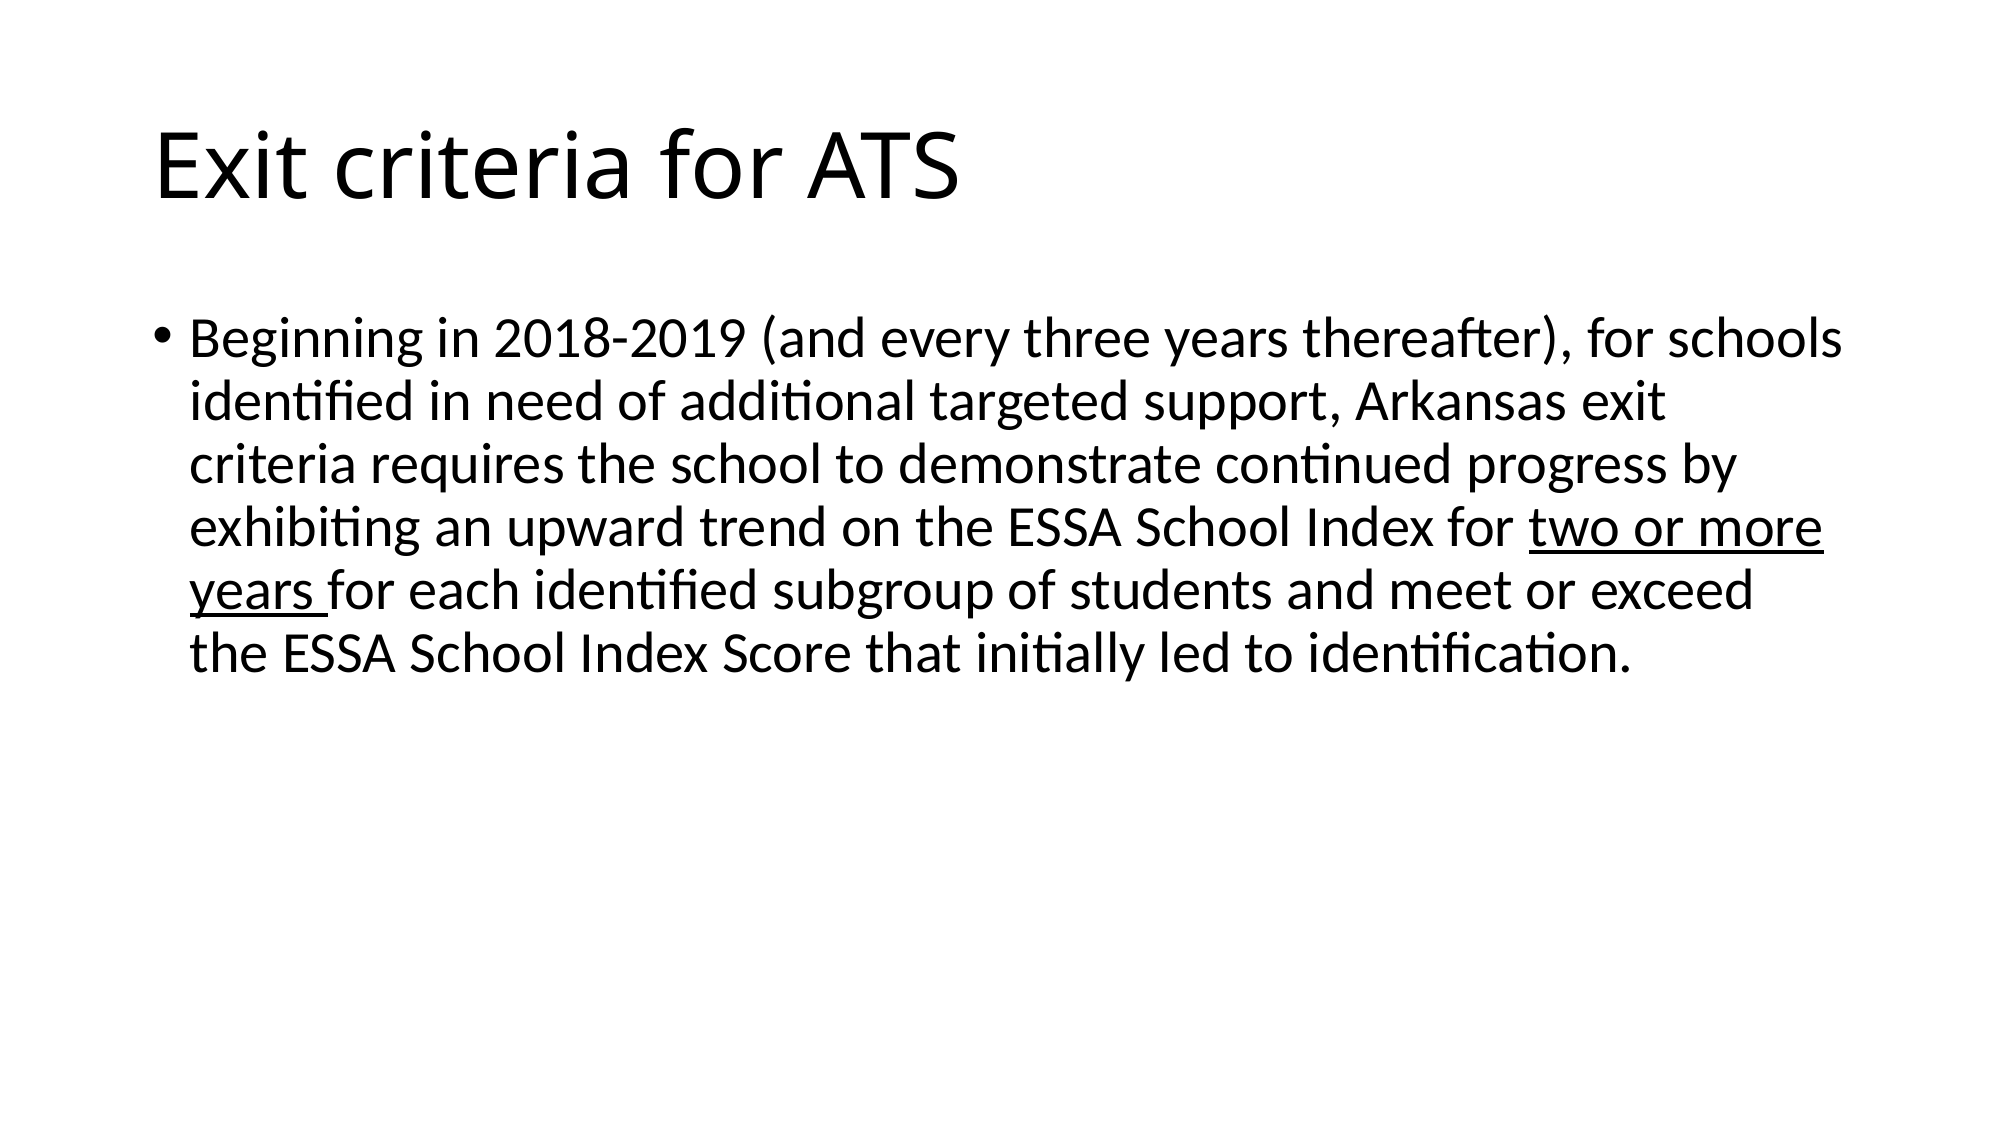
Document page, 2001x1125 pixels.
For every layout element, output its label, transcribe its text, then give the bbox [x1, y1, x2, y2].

list Beginning in 2018-2019 (and every three years thereafter), for schools identified in need of additional targeted support, Arkansas exit criteria requires the school to demonstrate continued progress by exhibiting an upward trend on the ESSA School Index for two or more years for each identified subgroup of students and meet or exceed the ESSA School Index Score that initially led to identification. [137, 299, 1863, 1014]
title Exit criteria for ATS [137, 59, 1863, 278]
